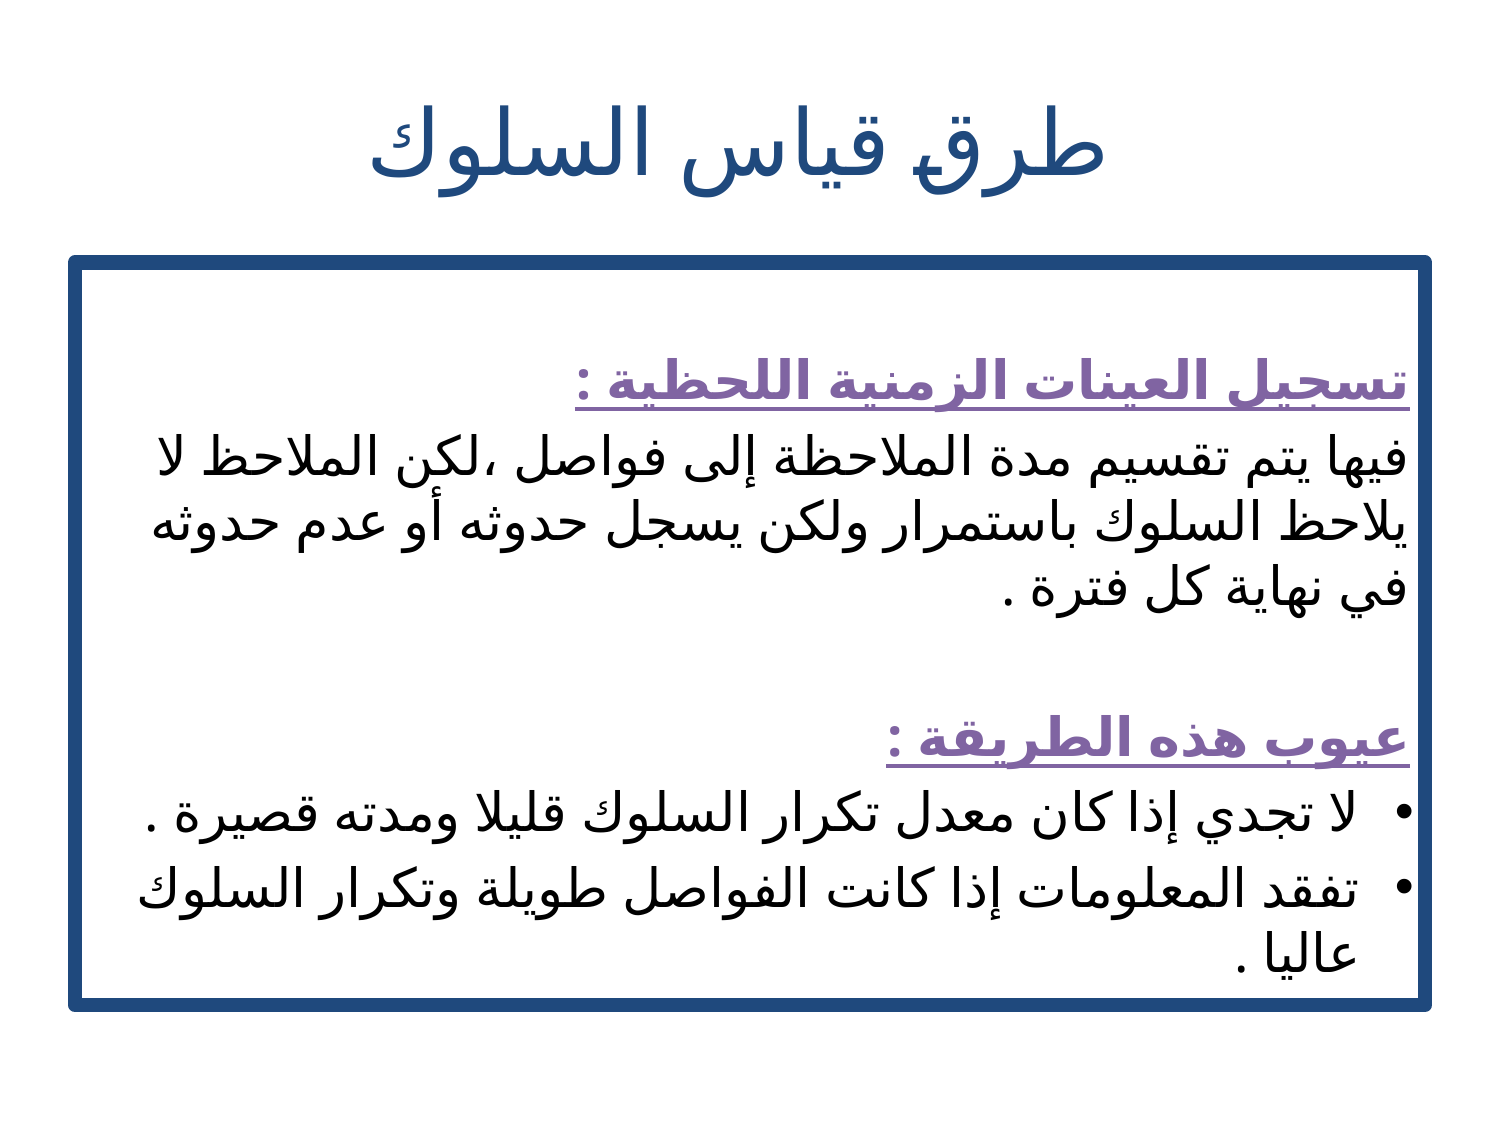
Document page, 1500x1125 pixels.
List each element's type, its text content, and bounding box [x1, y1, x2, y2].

title طرق قياس السلوك [75, 45, 1425, 233]
list تسجيل العينات الزمنية اللحظية : فيها يتم تقسيم مدة الملاحظة إلى فواصل ،لكن الملاحظ لا يلاحظ السلوك باستمرار ولكن يسجل حدوثه أو عدم حدوثه في نهاية كل فترة . عيوب هذه الطريقة : لا تجدي إذا كان معدل تكرار السلوك قليلا ومدته قصيرة . تفقد المعلومات إذا كانت الفواصل طويلة وتكرار السلوك عاليا . [75, 262, 1425, 1005]
